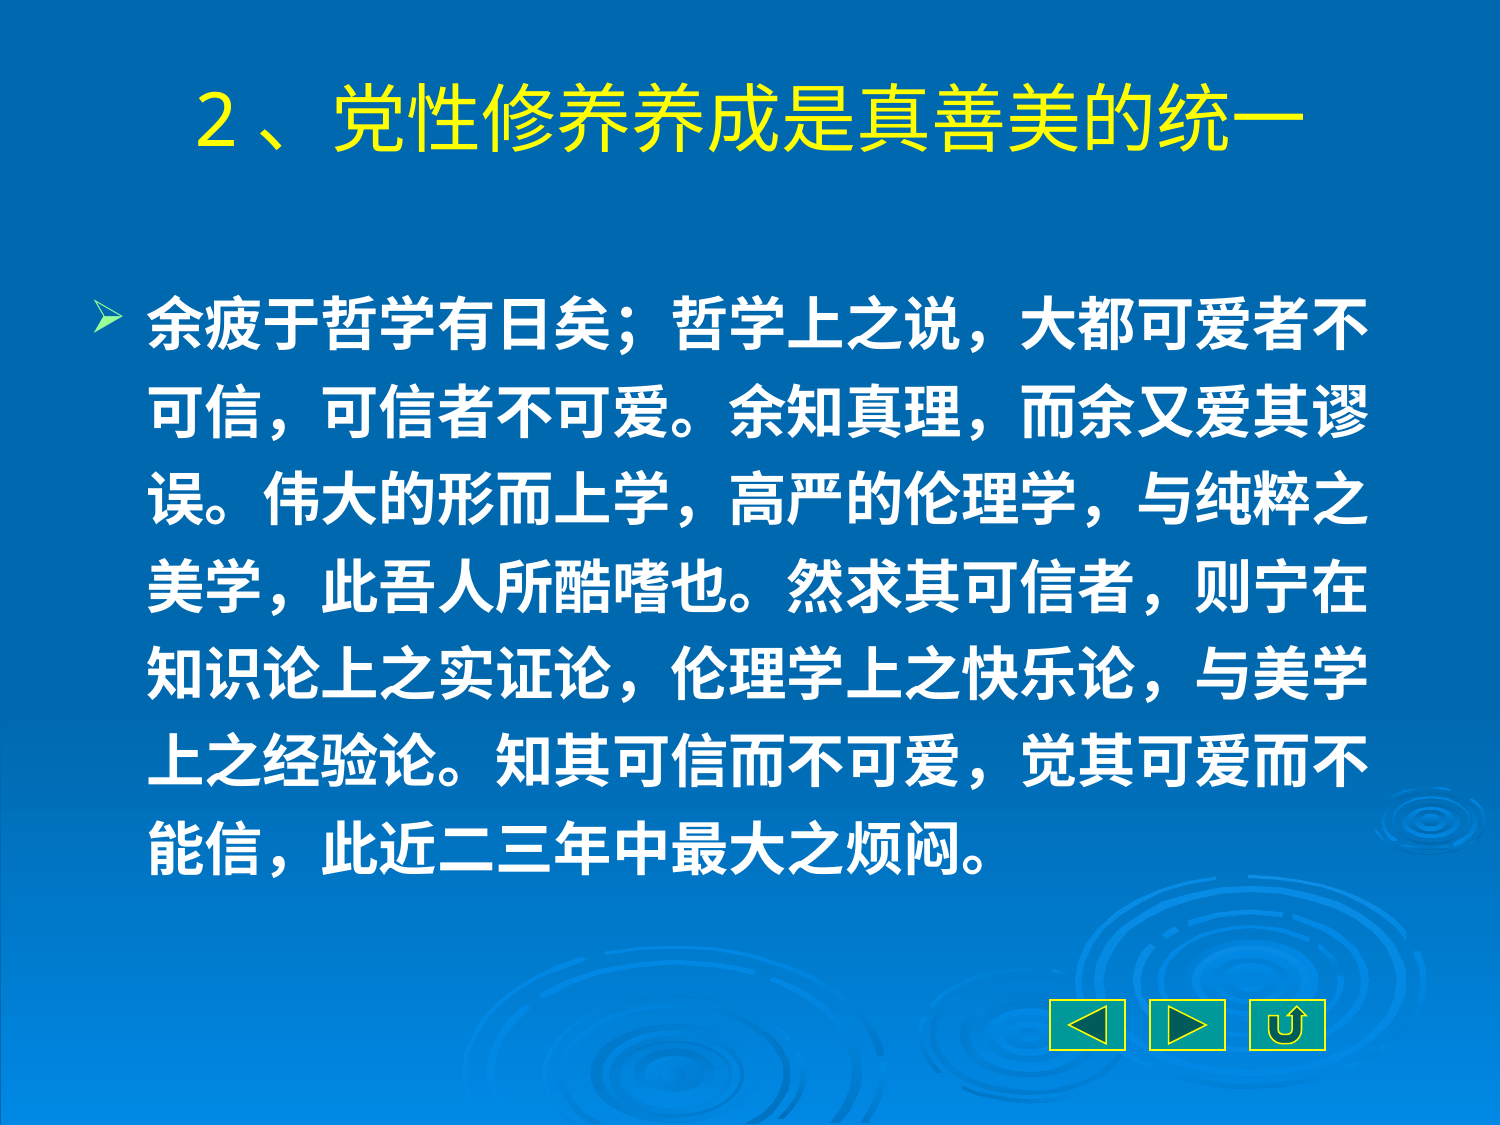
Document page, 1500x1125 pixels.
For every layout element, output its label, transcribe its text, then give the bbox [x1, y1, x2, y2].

text_box [1249, 999, 1325, 1051]
list 余疲于哲学有日矣；哲学上之说，大都可爱者不可信，可信者不可爱。余知真理，而余又爱其谬误。伟大的形而上学，高严的伦理学，与纯粹之美学，此吾人所酷嗜也。然求其可信者，则宁在知识论上之实证论，伦理学上之快乐论，与美学上之经验论。知其可信而不可爱，觉其可爱而不能信，此近二三年中最大之烦闷。 [74, 262, 1426, 901]
text_box [1049, 999, 1125, 1051]
text_box [1149, 999, 1225, 1051]
title 2、党性修养养成是真善美的统一 [74, 45, 1426, 188]
